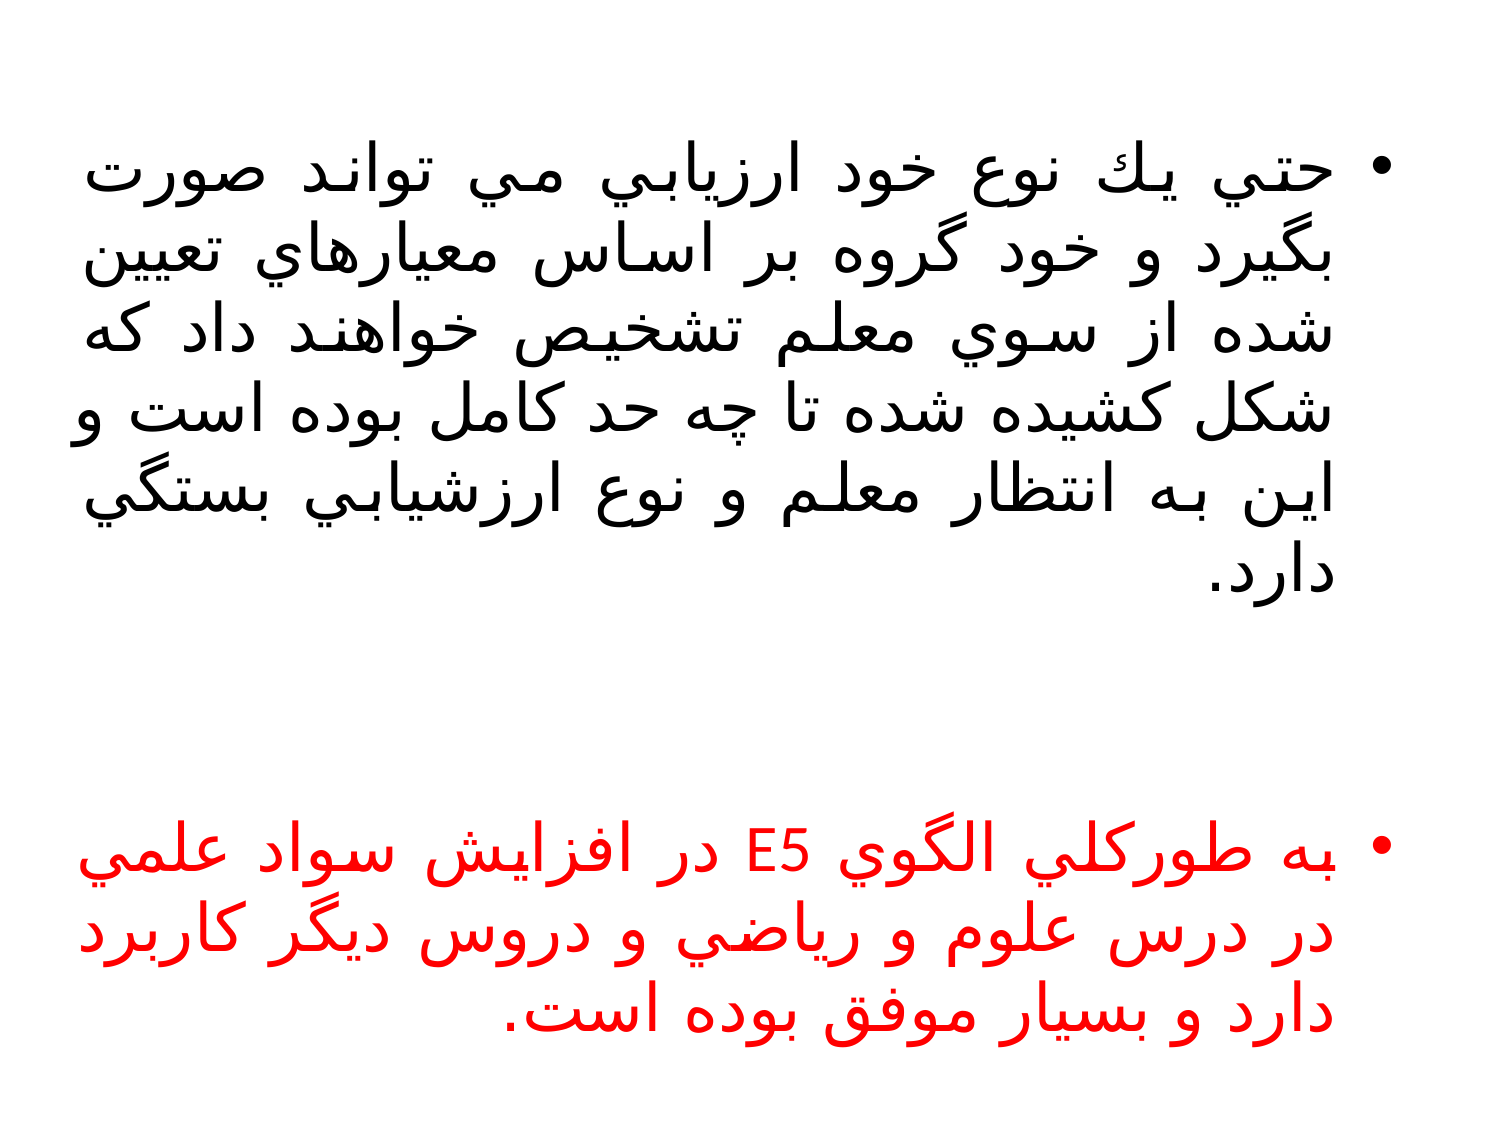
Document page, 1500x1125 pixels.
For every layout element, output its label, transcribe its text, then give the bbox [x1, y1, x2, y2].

list حتي يك نوع خود ارزيابي مي تواند صورت بگيرد و خود گروه بر اساس معيارهاي تعيين شده از سوي معلم تشخيص خواهند داد كه شكل كشيده شده تا چه حد كامل بوده است و اين به انتظار معلم و نوع ارزشيابي بستگي دارد. به طوركلي الگوي E5 در افزايش سواد علمي در درس علوم و رياضي و دروس ديگر كاربرد دارد و بسيار موفق بوده است. [58, 117, 1409, 860]
